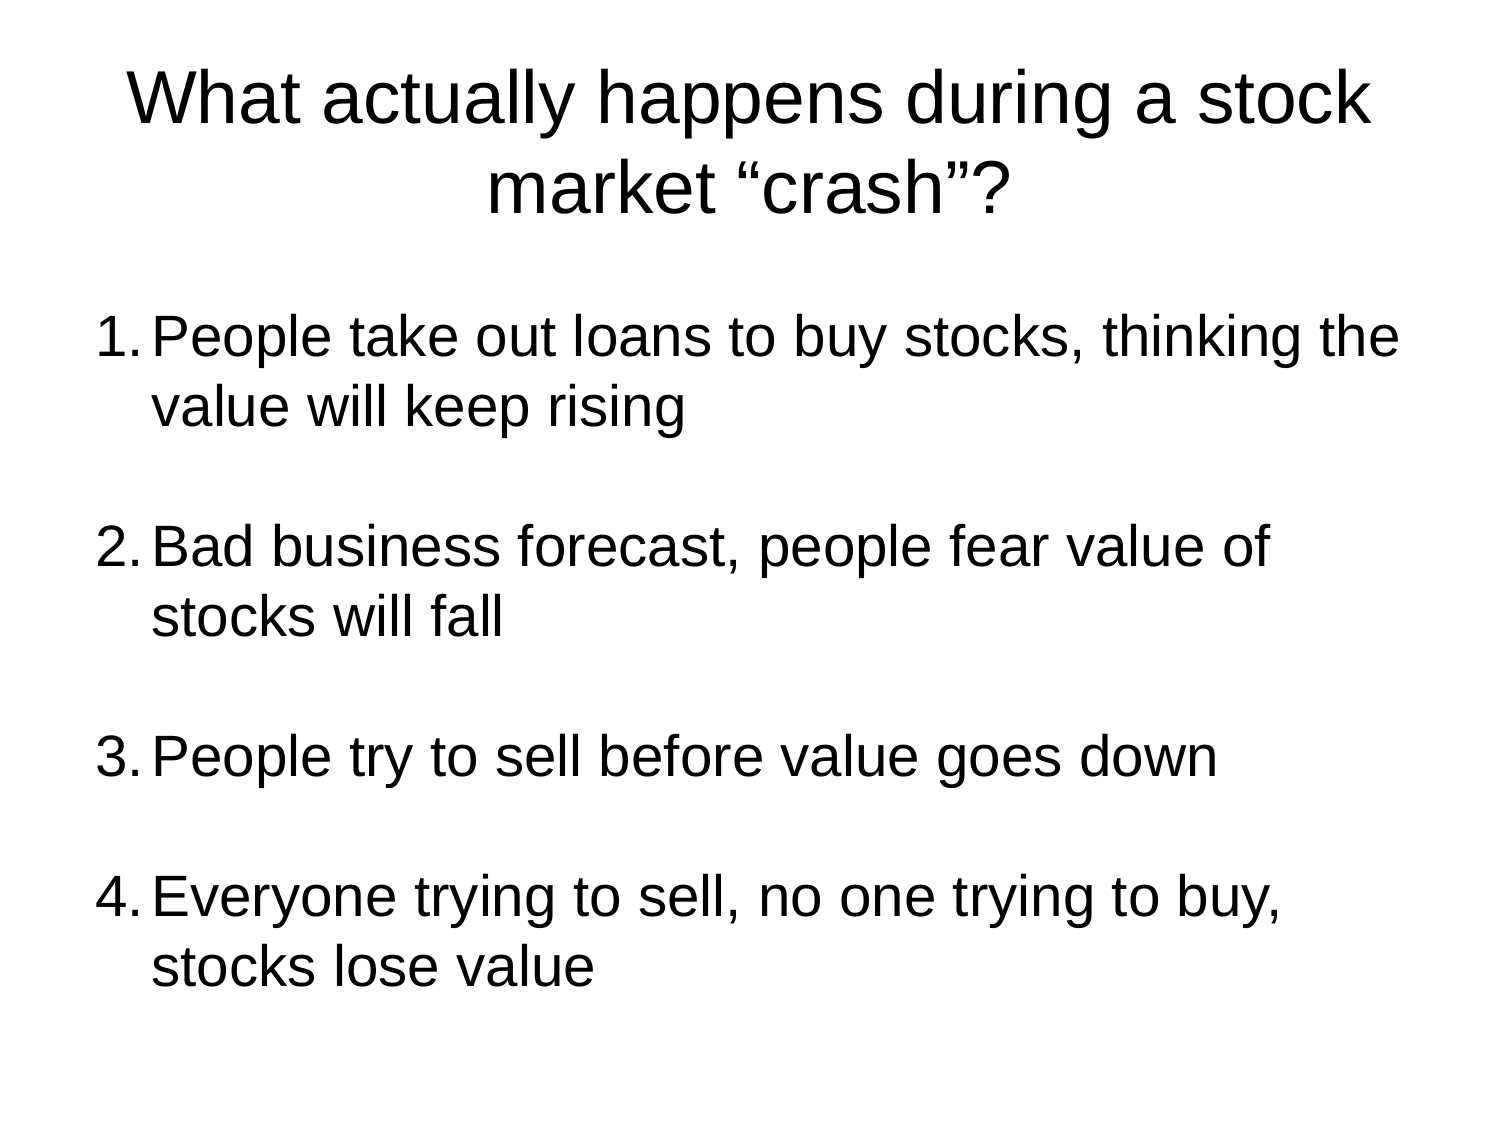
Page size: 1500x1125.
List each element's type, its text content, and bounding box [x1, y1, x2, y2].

title What actually happens during a stock market “crash”? [75, 45, 1424, 232]
subtitle People take out loans to buy stocks, thinking the value will keep rising Bad business forecast, people fear value of stocks will fall People try to sell before value goes down Everyone trying to sell, no one trying to buy, stocks lose value [95, 577, 1445, 764]
